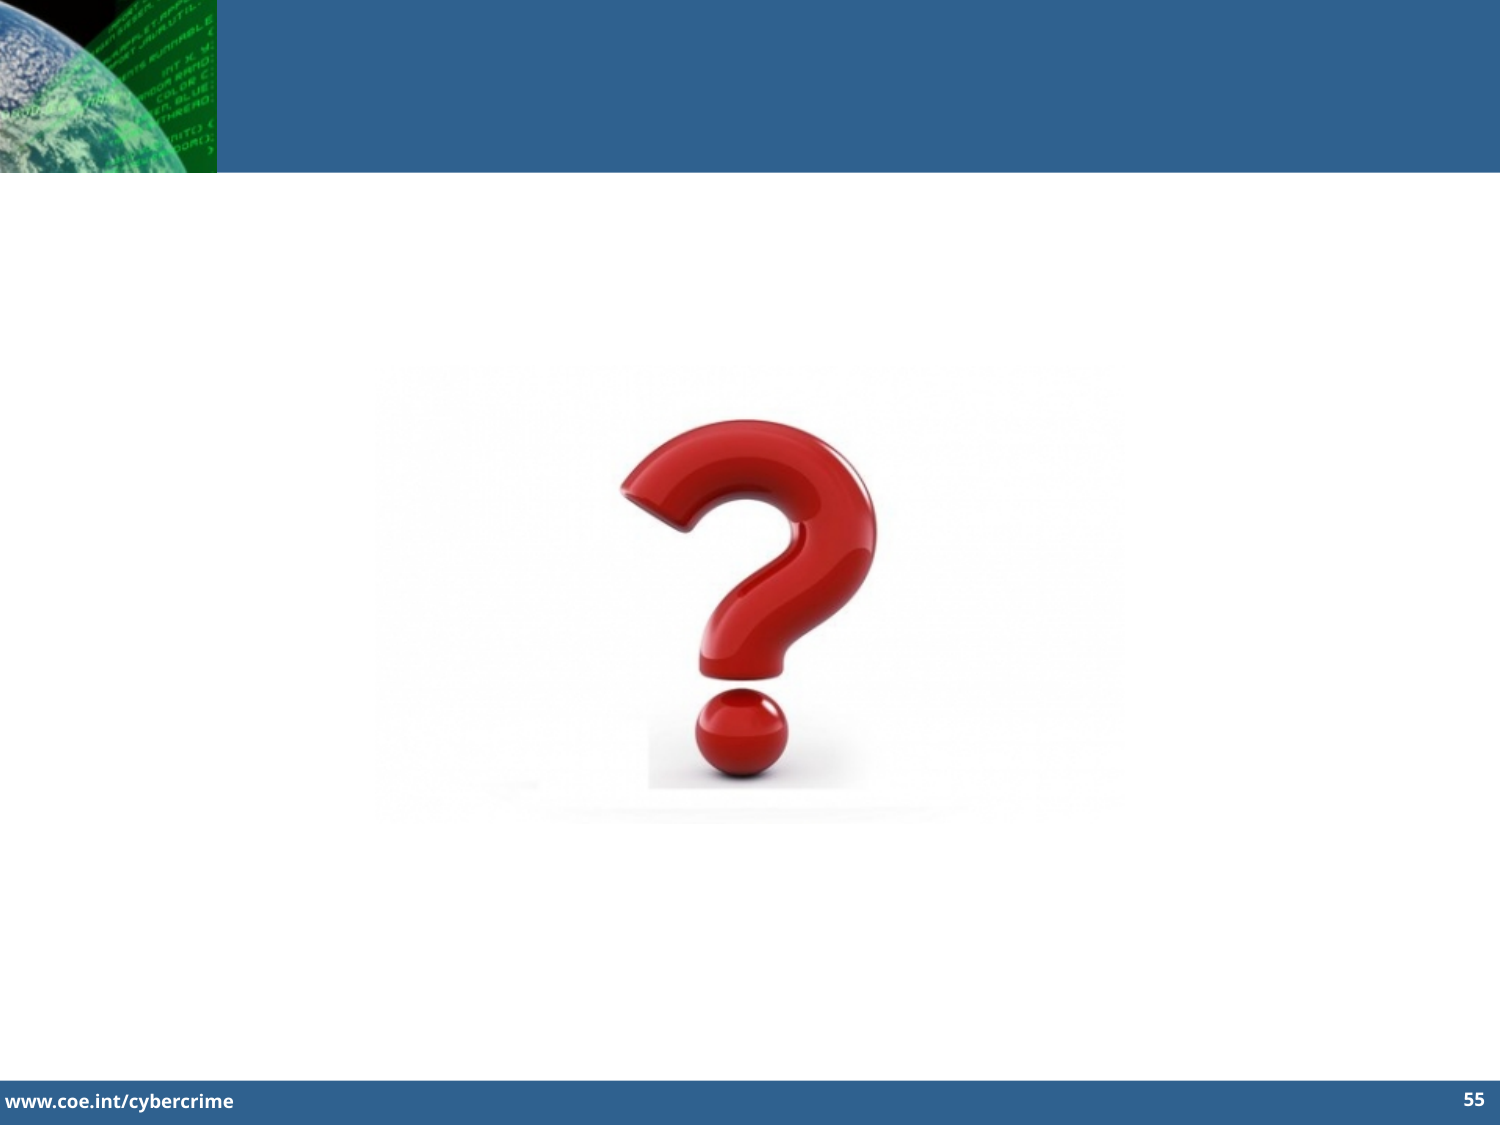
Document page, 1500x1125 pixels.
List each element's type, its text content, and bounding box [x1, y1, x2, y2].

picture [0, 0, 217, 173]
picture [375, 365, 1125, 824]
slide_number 55 [1162, 1080, 1500, 1125]
